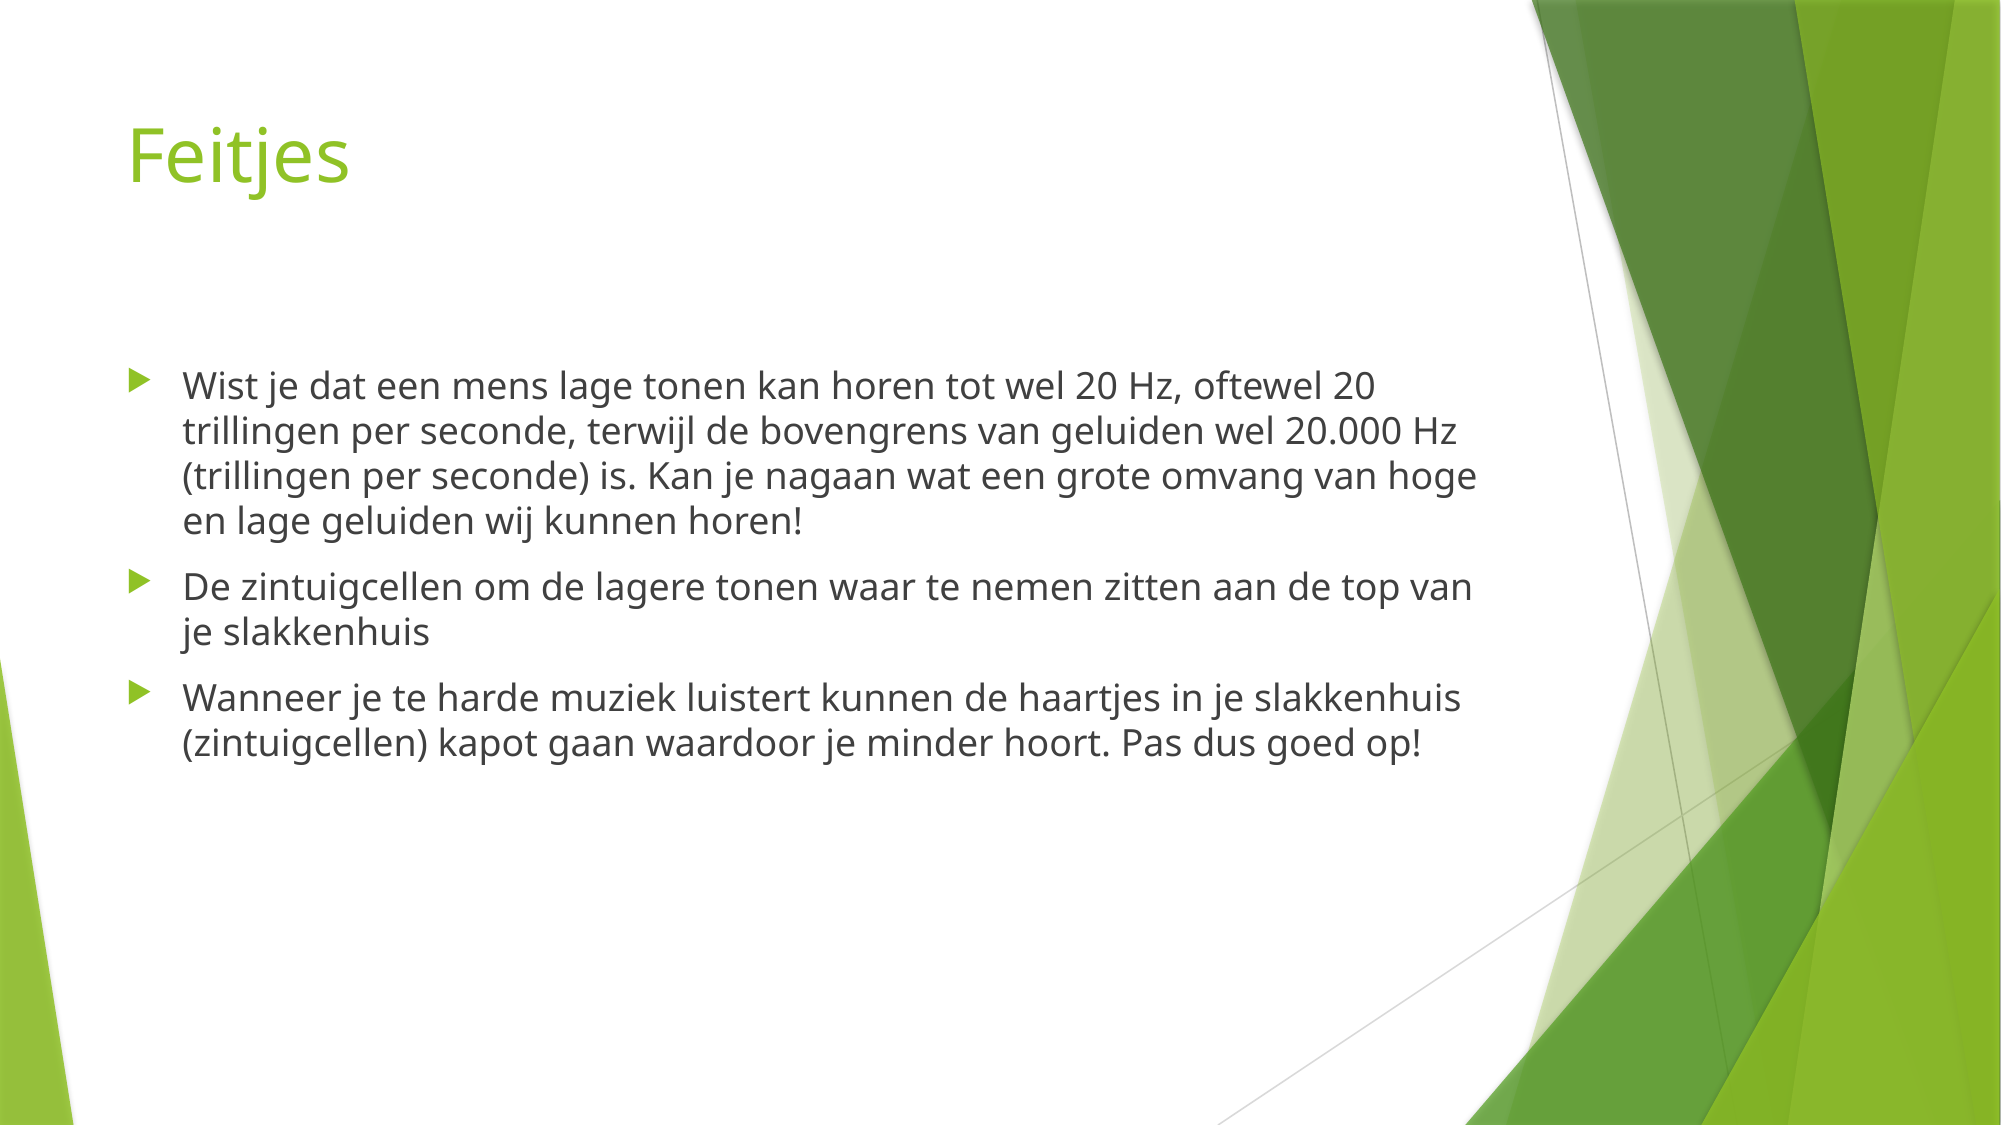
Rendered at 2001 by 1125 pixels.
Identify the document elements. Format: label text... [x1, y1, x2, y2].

title Feitjes [111, 99, 1522, 317]
list Wist je dat een mens lage tonen kan horen tot wel 20 Hz, oftewel 20 trillingen per seconde, terwijl de bovengrens van geluiden wel 20.000 Hz (trillingen per seconde) is. Kan je nagaan wat een grote omvang van hoge en lage geluiden wij kunnen horen! De zintuigcellen om de lagere tonen waar te nemen zitten aan de top van je slakkenhuis Wanneer je te harde muziek luistert kunnen de haartjes in je slakkenhuis (zintuigcellen) kapot gaan waardoor je minder hoort. Pas dus goed op! [111, 354, 1522, 992]
